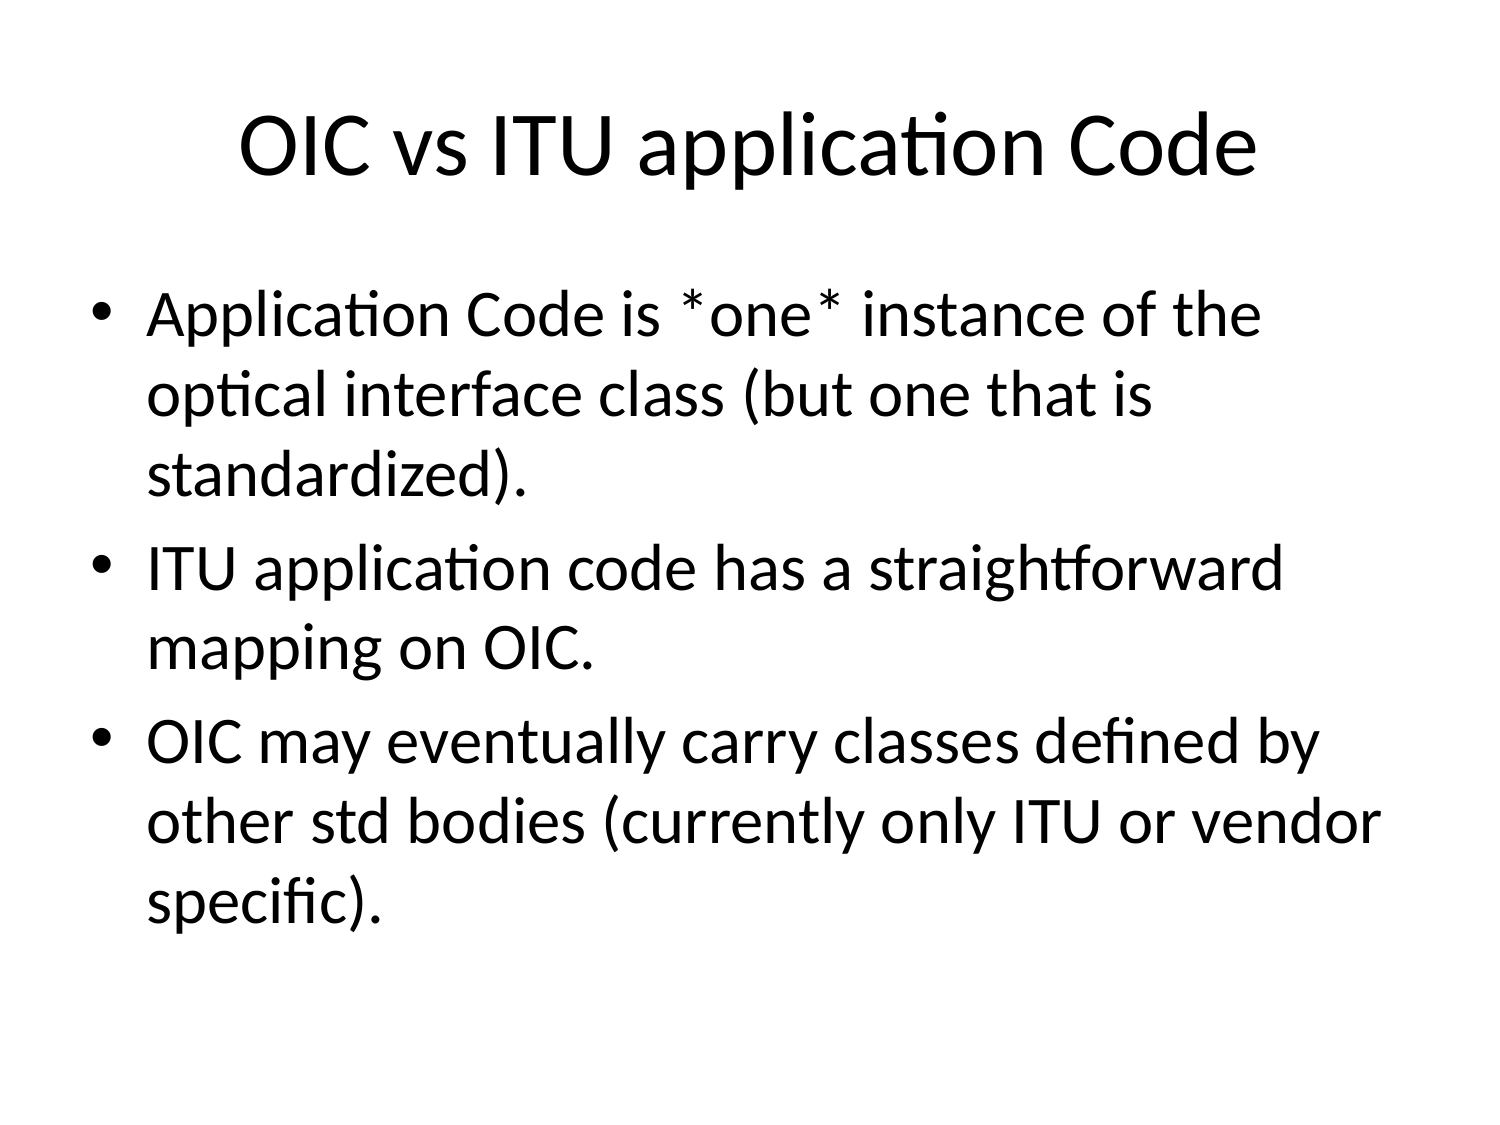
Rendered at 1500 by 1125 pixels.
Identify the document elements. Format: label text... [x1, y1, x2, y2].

title OIC vs ITU application Code [75, 45, 1425, 233]
list Application Code is *one* instance of the optical interface class (but one that is standardized). ITU application code has a straightforward mapping on OIC. OIC may eventually carry classes defined by other std bodies (currently only ITU or vendor specific). [75, 262, 1425, 1005]
